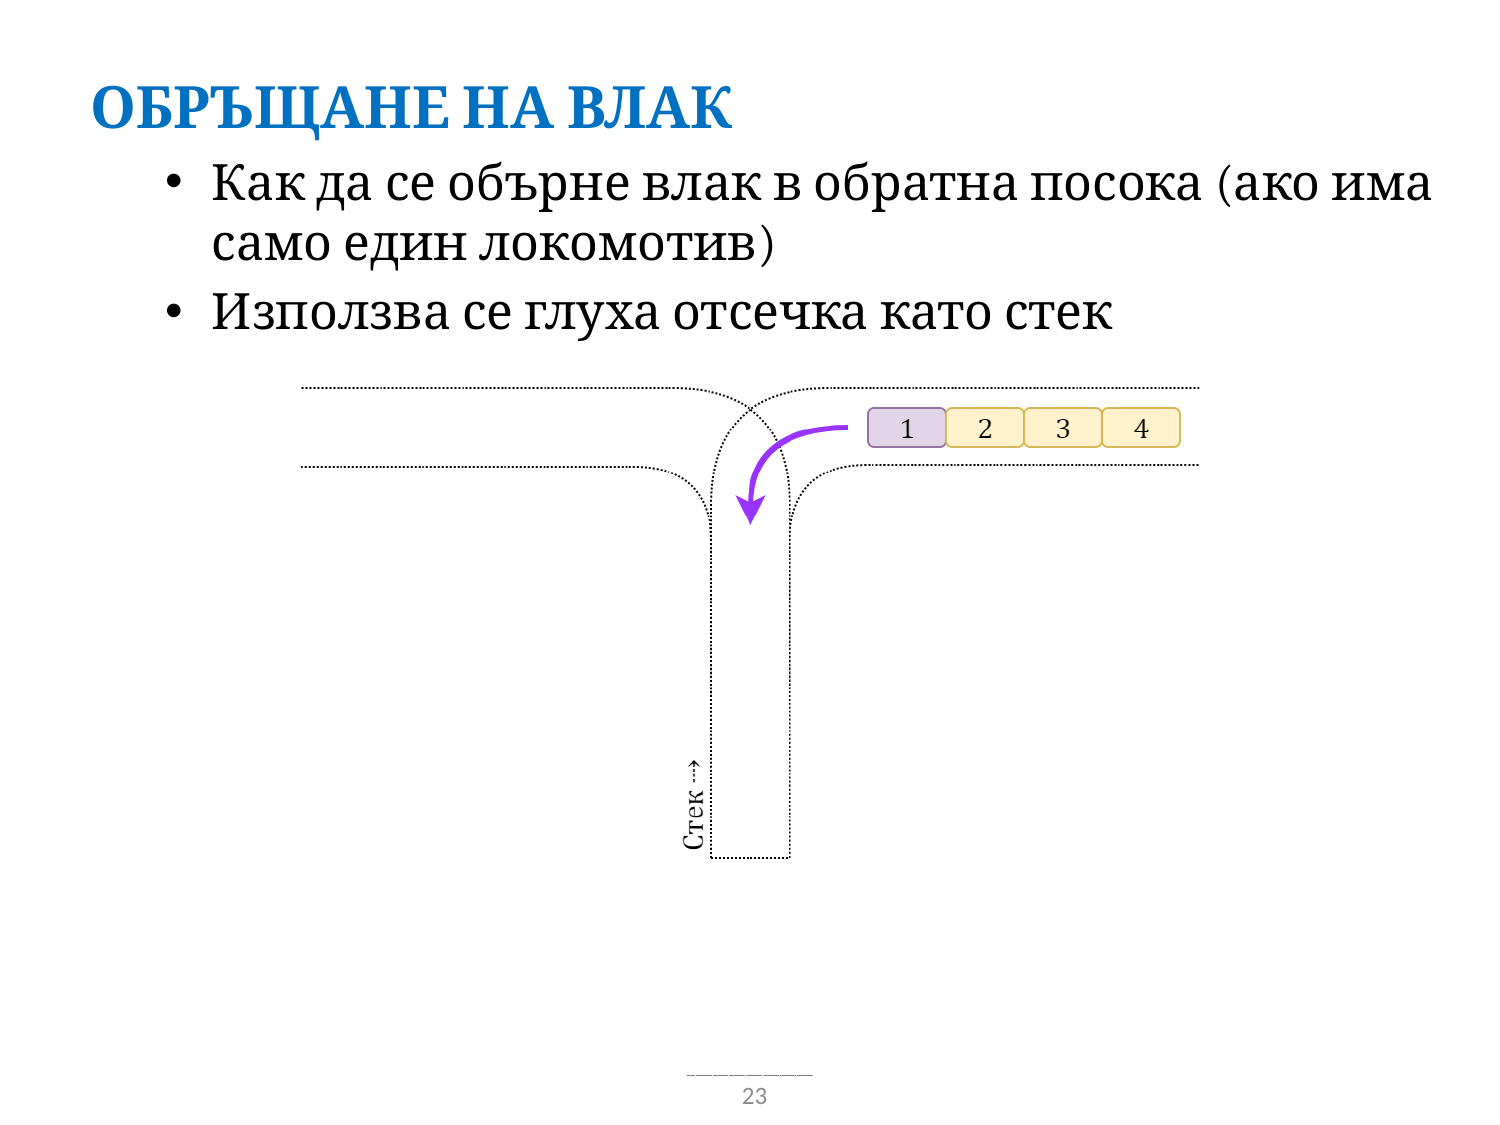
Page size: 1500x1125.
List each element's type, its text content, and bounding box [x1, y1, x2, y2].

list Обръщане на влак Как да се обърне влак в обратна посока (ако има само един локомотив) Използва се глуха отсечка като стек [75, 62, 1450, 1063]
picture [299, 387, 1201, 861]
slide_number 23 [579, 1065, 930, 1125]
